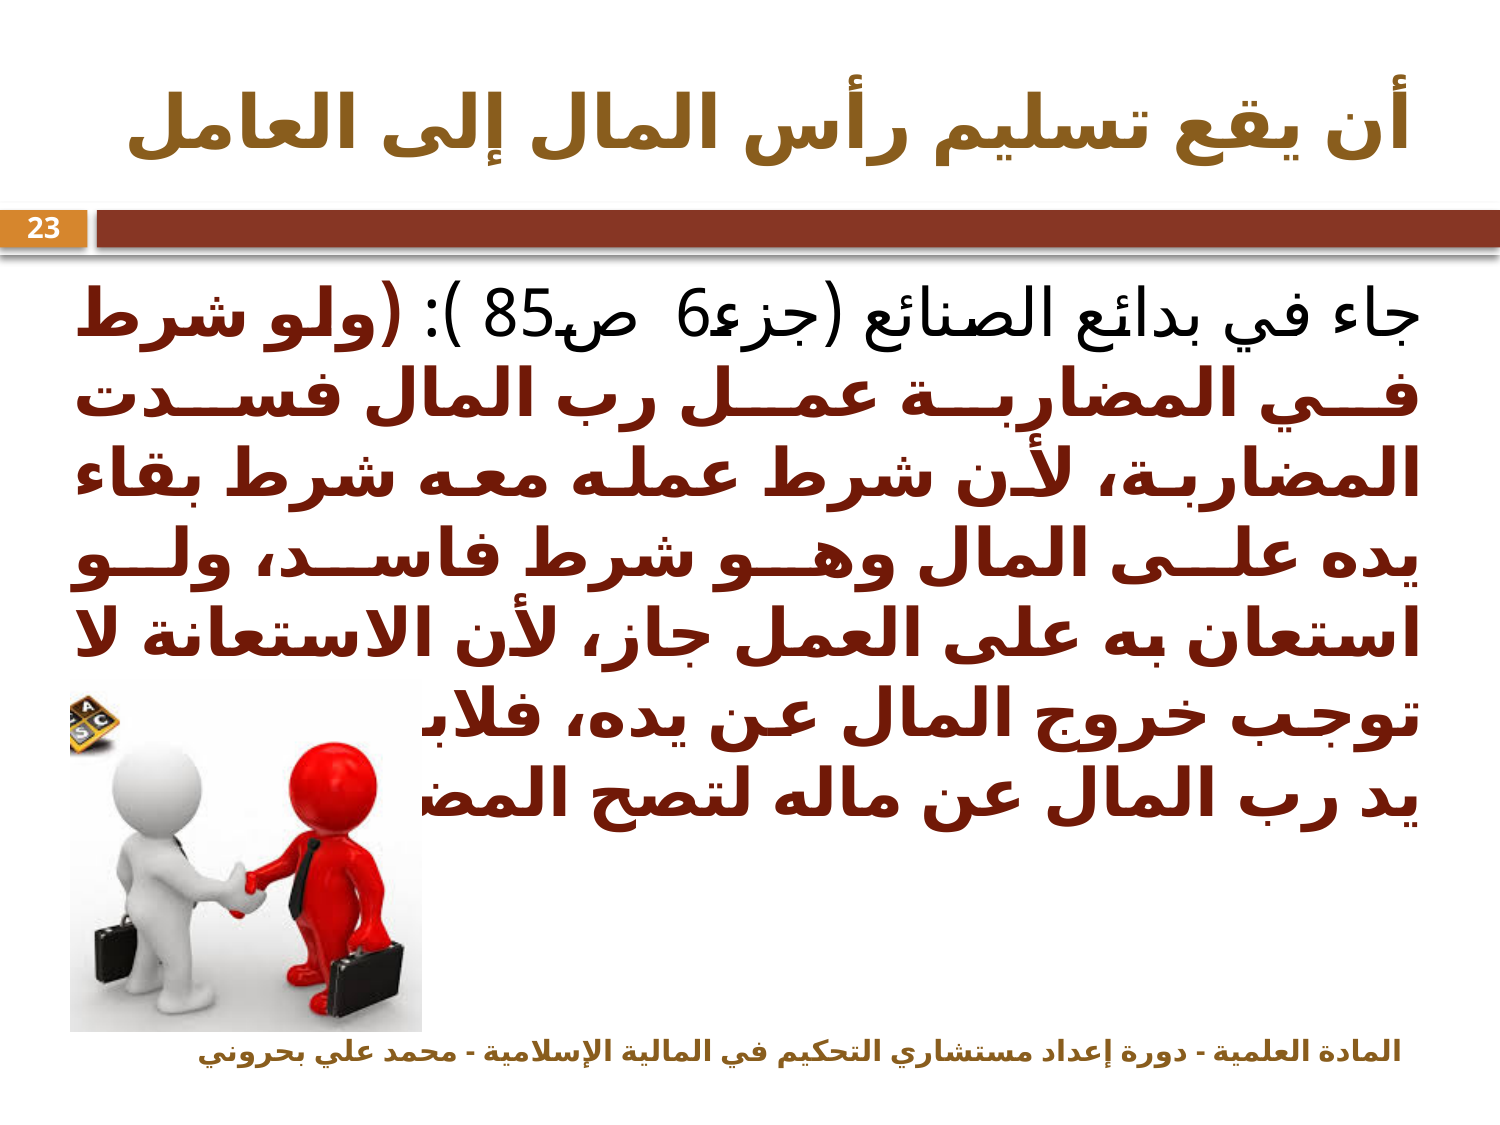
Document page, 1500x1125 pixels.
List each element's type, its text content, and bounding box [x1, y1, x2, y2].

slide_number 23 [0, 208, 88, 249]
picture [70, 679, 423, 1032]
footer المادة العلمية - دورة إعداد مستشاري التحكيم في المالية الإسلامية - محمد علي بحروني [117, 1019, 1418, 1080]
title أن يقع تسليم رأس المال إلى العامل [100, 37, 1438, 200]
list جاء في بدائع الصنائع (جزء6 ص85 ): (ولو شرط في المضاربة عمل رب المال فسدت المضاربة، لأن شرط عمله معه شرط بقاء يده على المال وهو شرط فاسد، ولو استعان به على العمل جاز، لأن الاستعانة لا توجب خروج المال عن يده، فلابد من زوال يد رب المال عن ماله لتصح المضاربة). [58, 262, 1438, 1000]
